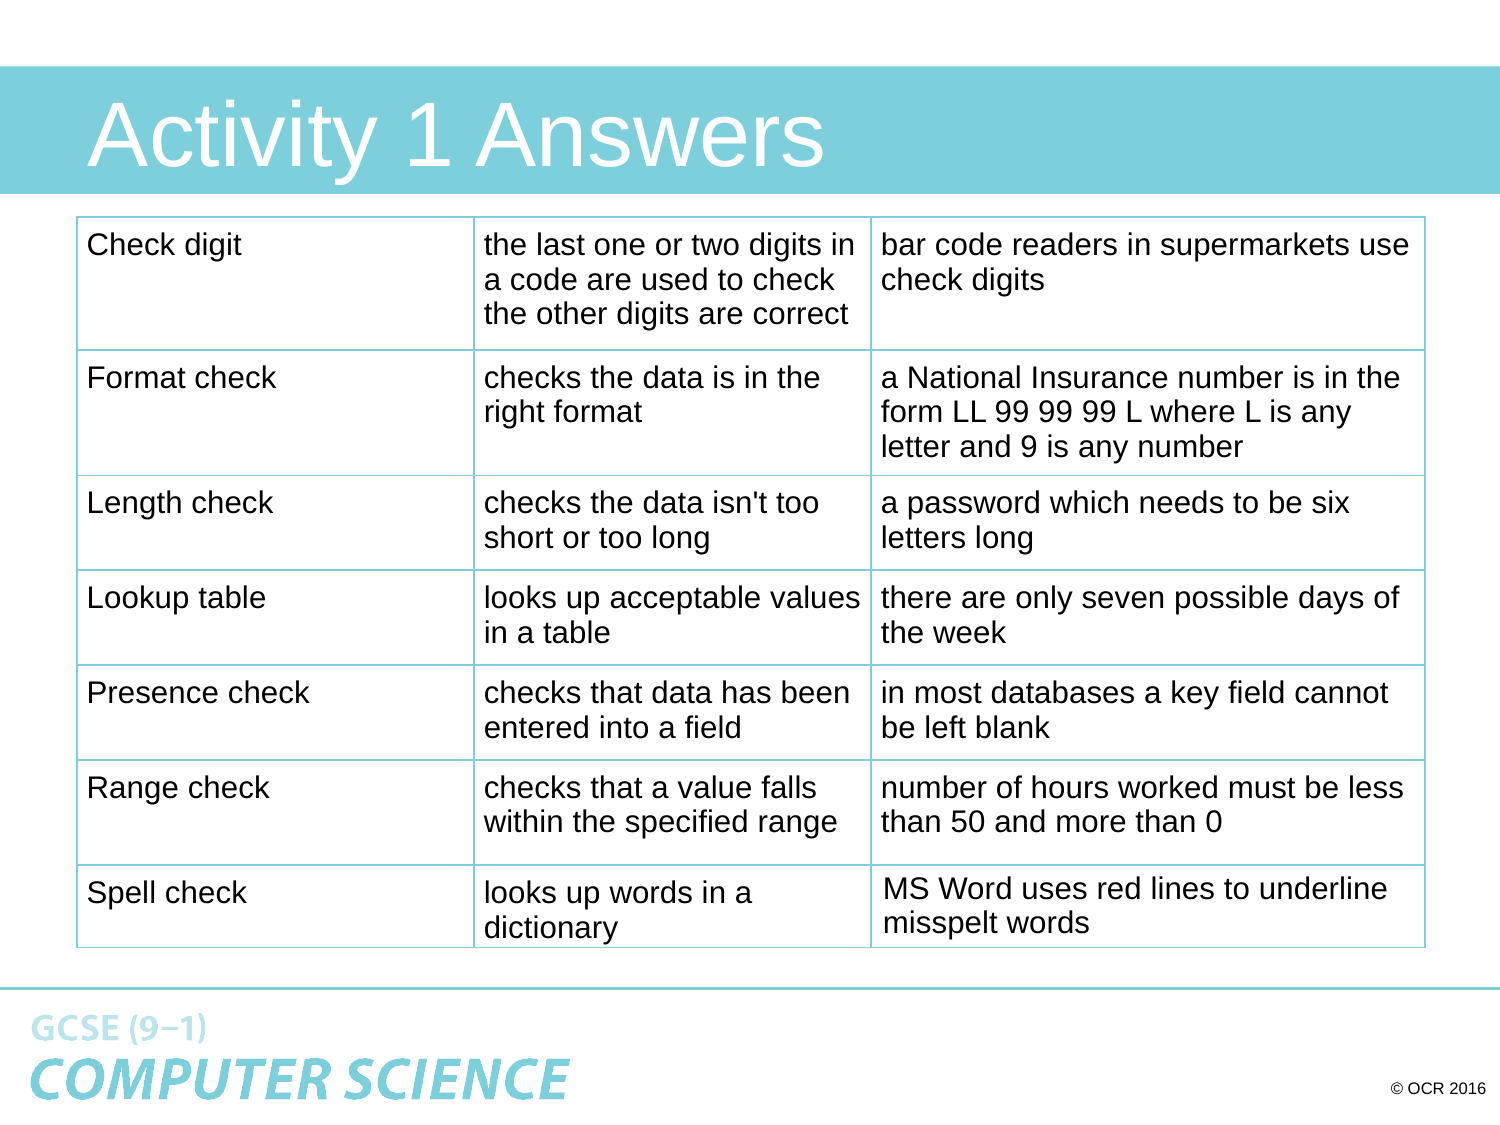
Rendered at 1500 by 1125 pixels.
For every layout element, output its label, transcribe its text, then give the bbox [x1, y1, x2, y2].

table_cell looks up words in a dictionary [475, 866, 870, 947]
table_cell Range check [78, 761, 473, 864]
table_cell Format check [78, 351, 473, 475]
table_cell checks that a value falls within the specified range [475, 761, 870, 864]
table_cell MS Word uses red lines to underline misspelt words [872, 866, 1424, 947]
table_cell Length check [78, 476, 473, 569]
table_cell looks up acceptable values in a table [475, 571, 870, 664]
table_cell in most databases a key field cannot be left blank [872, 666, 1424, 759]
table_cell Spell check [78, 866, 473, 947]
table_cell there are only seven possible days of the week [872, 571, 1424, 664]
table_header Check digit [78, 218, 473, 349]
table_cell Lookup table [78, 571, 473, 664]
table_header bar code readers in supermarkets use check digits [872, 218, 1424, 349]
table_cell a password which needs to be six letters long [872, 476, 1424, 569]
table_cell number of hours worked must be less than 50 and more than 0 [872, 761, 1424, 864]
table_header the last one or two digits in a code are used to check the other digits are correct [475, 218, 870, 349]
table_cell checks the data is in the right format [475, 351, 870, 475]
title Activity 1 Answers [0, 66, 1500, 194]
table_cell checks that data has been entered into a field [475, 666, 870, 759]
table_cell Presence check [78, 666, 473, 759]
table_cell checks the data isn't too short or too long [475, 476, 870, 569]
table_cell a National Insurance number is in the form LL 99 99 99 L where L is any letter and 9 is any number [872, 351, 1424, 475]
picture [0, 987, 1500, 1124]
